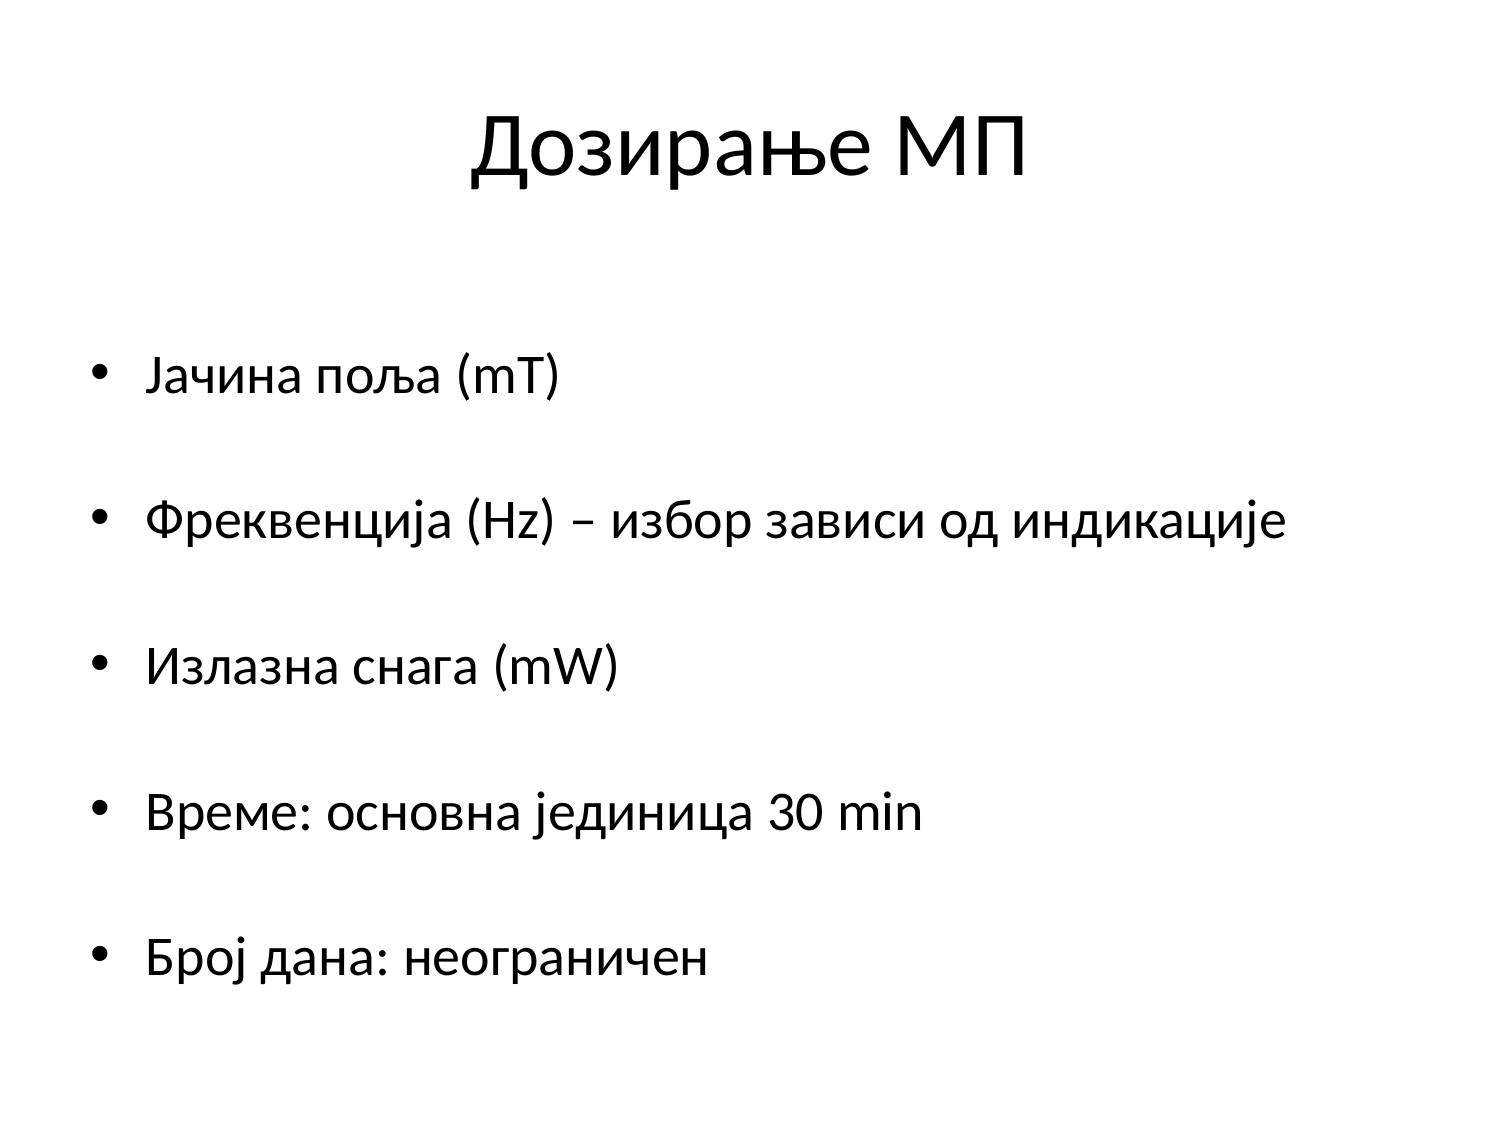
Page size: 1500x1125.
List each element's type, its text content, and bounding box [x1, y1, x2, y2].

title Дозирање МП [75, 45, 1425, 233]
list Јачина поља (mT) Фреквенција (Hz) – избор зависи од индикације Излазна снага (mW) Време: основна јединица 30 min Број дана: неограничен [75, 262, 1425, 1005]
